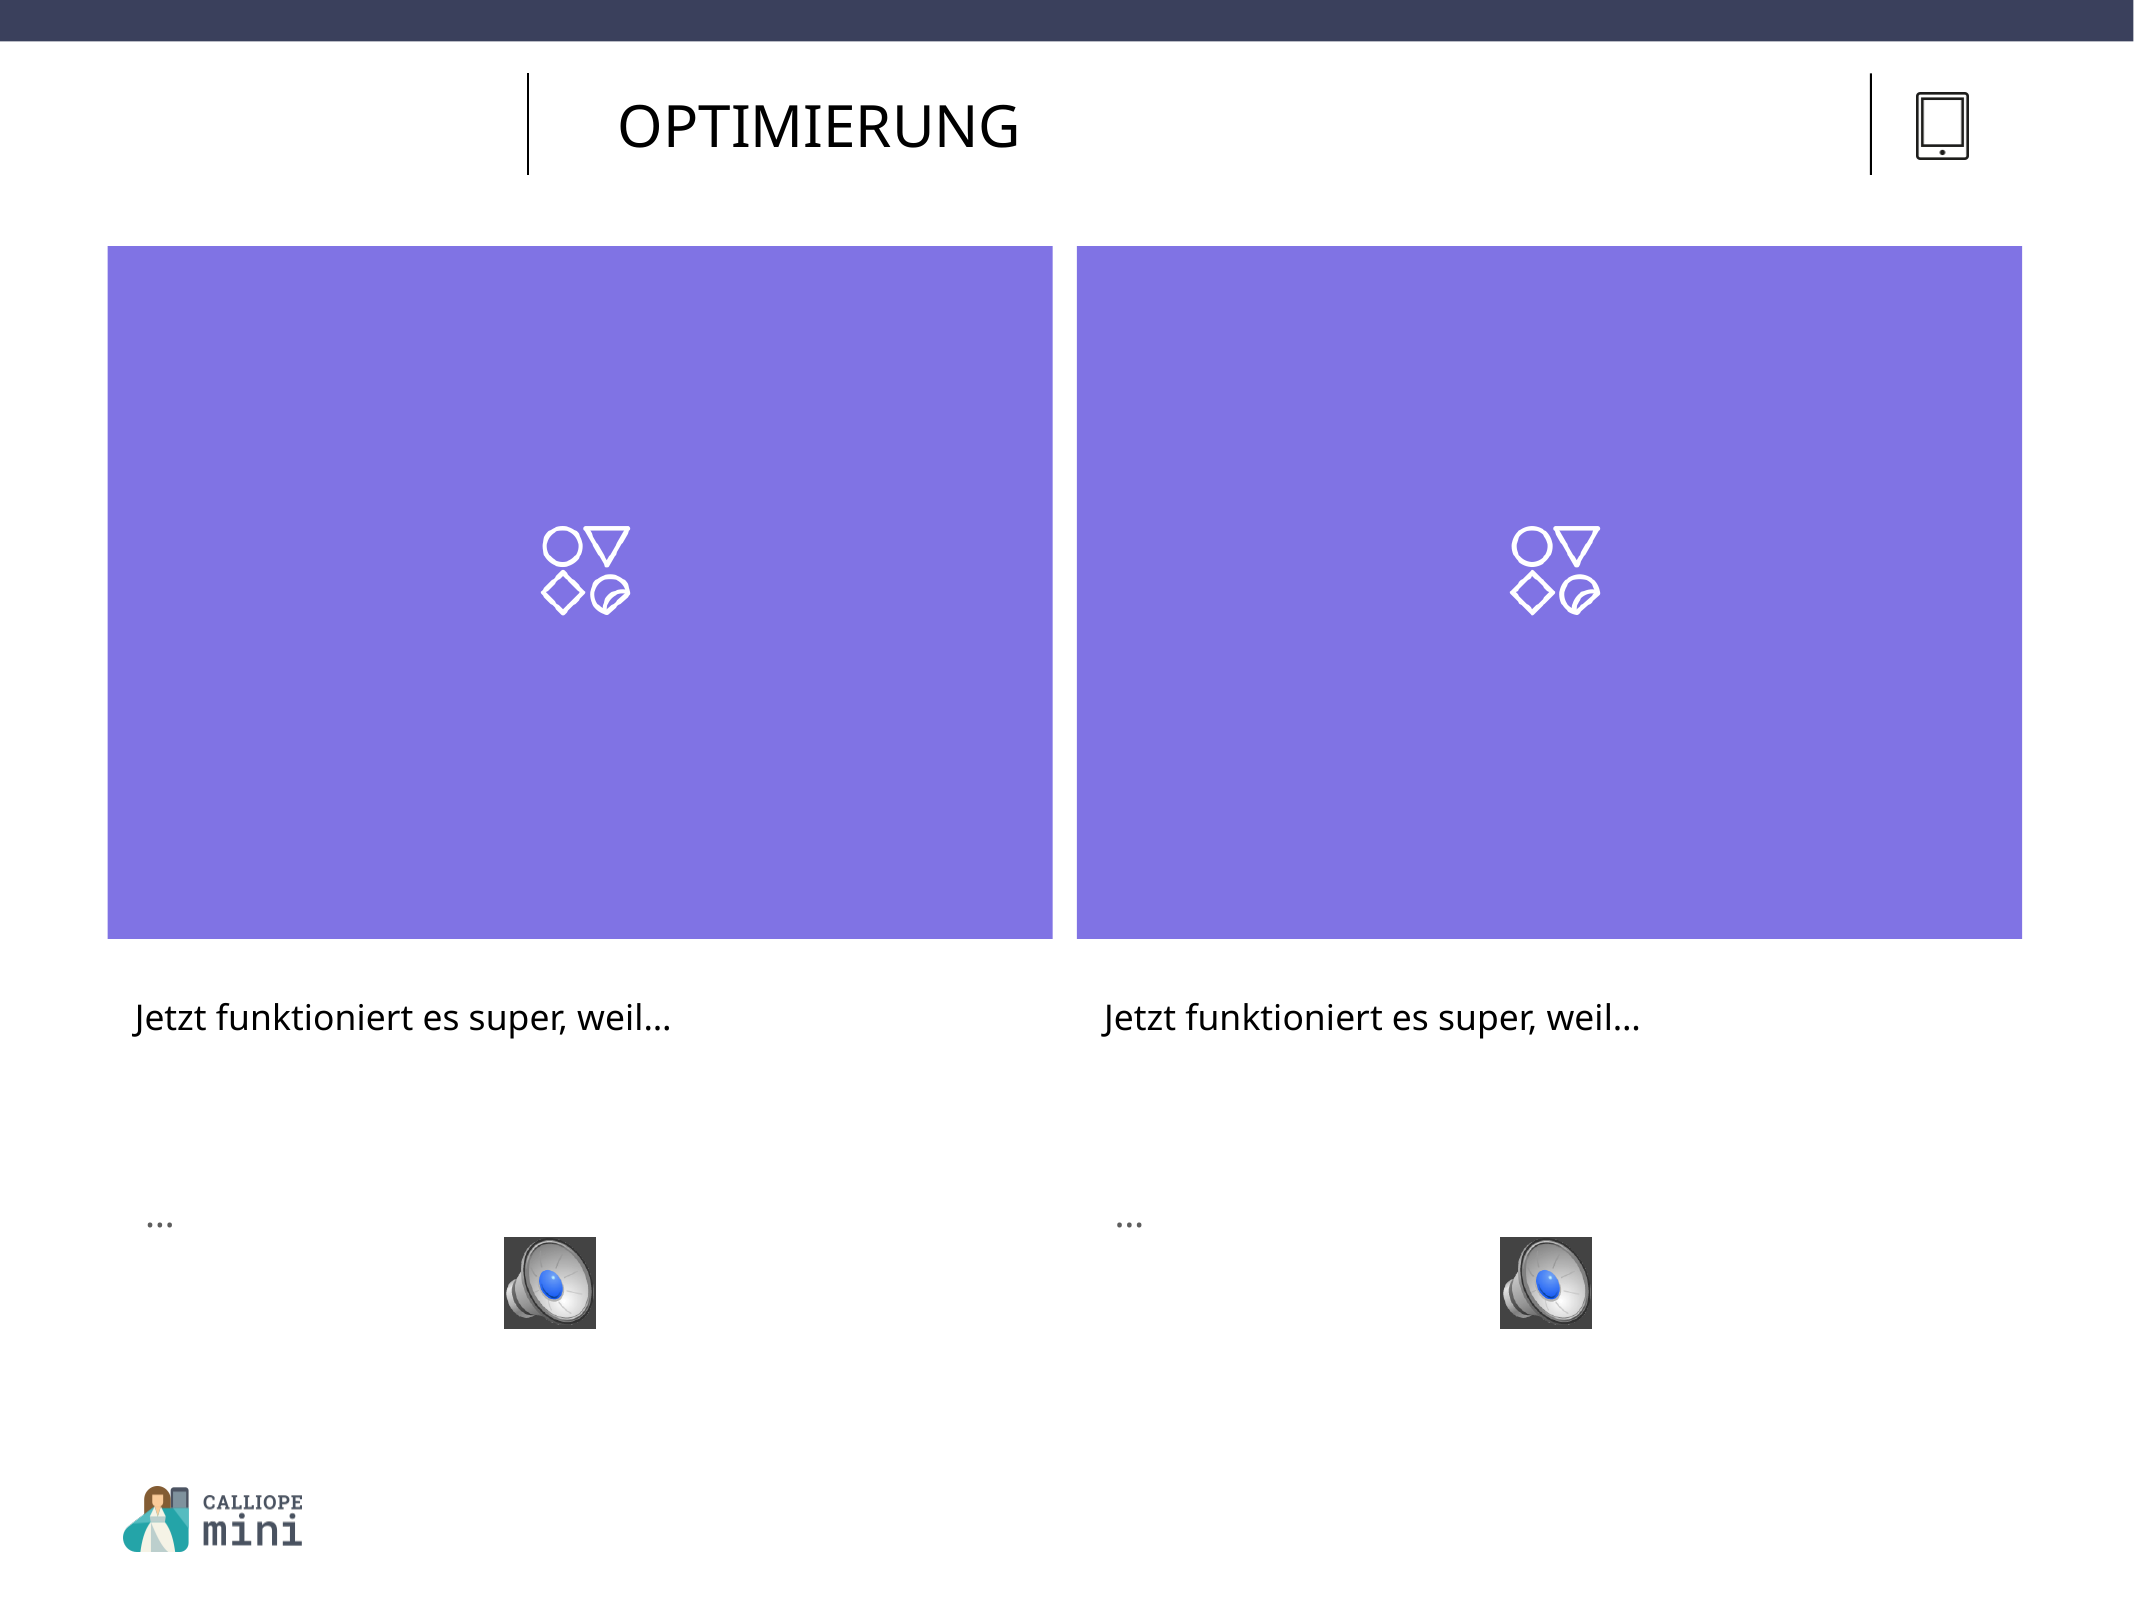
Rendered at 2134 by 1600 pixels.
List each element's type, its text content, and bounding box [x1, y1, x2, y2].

picture [1916, 92, 1969, 160]
picture [123, 1486, 302, 1552]
list Optimierung [609, 80, 1775, 168]
text_box Jetzt funktioniert es super, weil… [126, 986, 821, 1047]
text_box … [1095, 1052, 2004, 1373]
picture [107, 245, 1053, 939]
picture [502, 1235, 597, 1331]
picture [1498, 1235, 1594, 1331]
picture [1076, 245, 2023, 939]
text_box Jetzt funktioniert es super, weil… [1095, 986, 1790, 1047]
text_box … [126, 1052, 1034, 1373]
